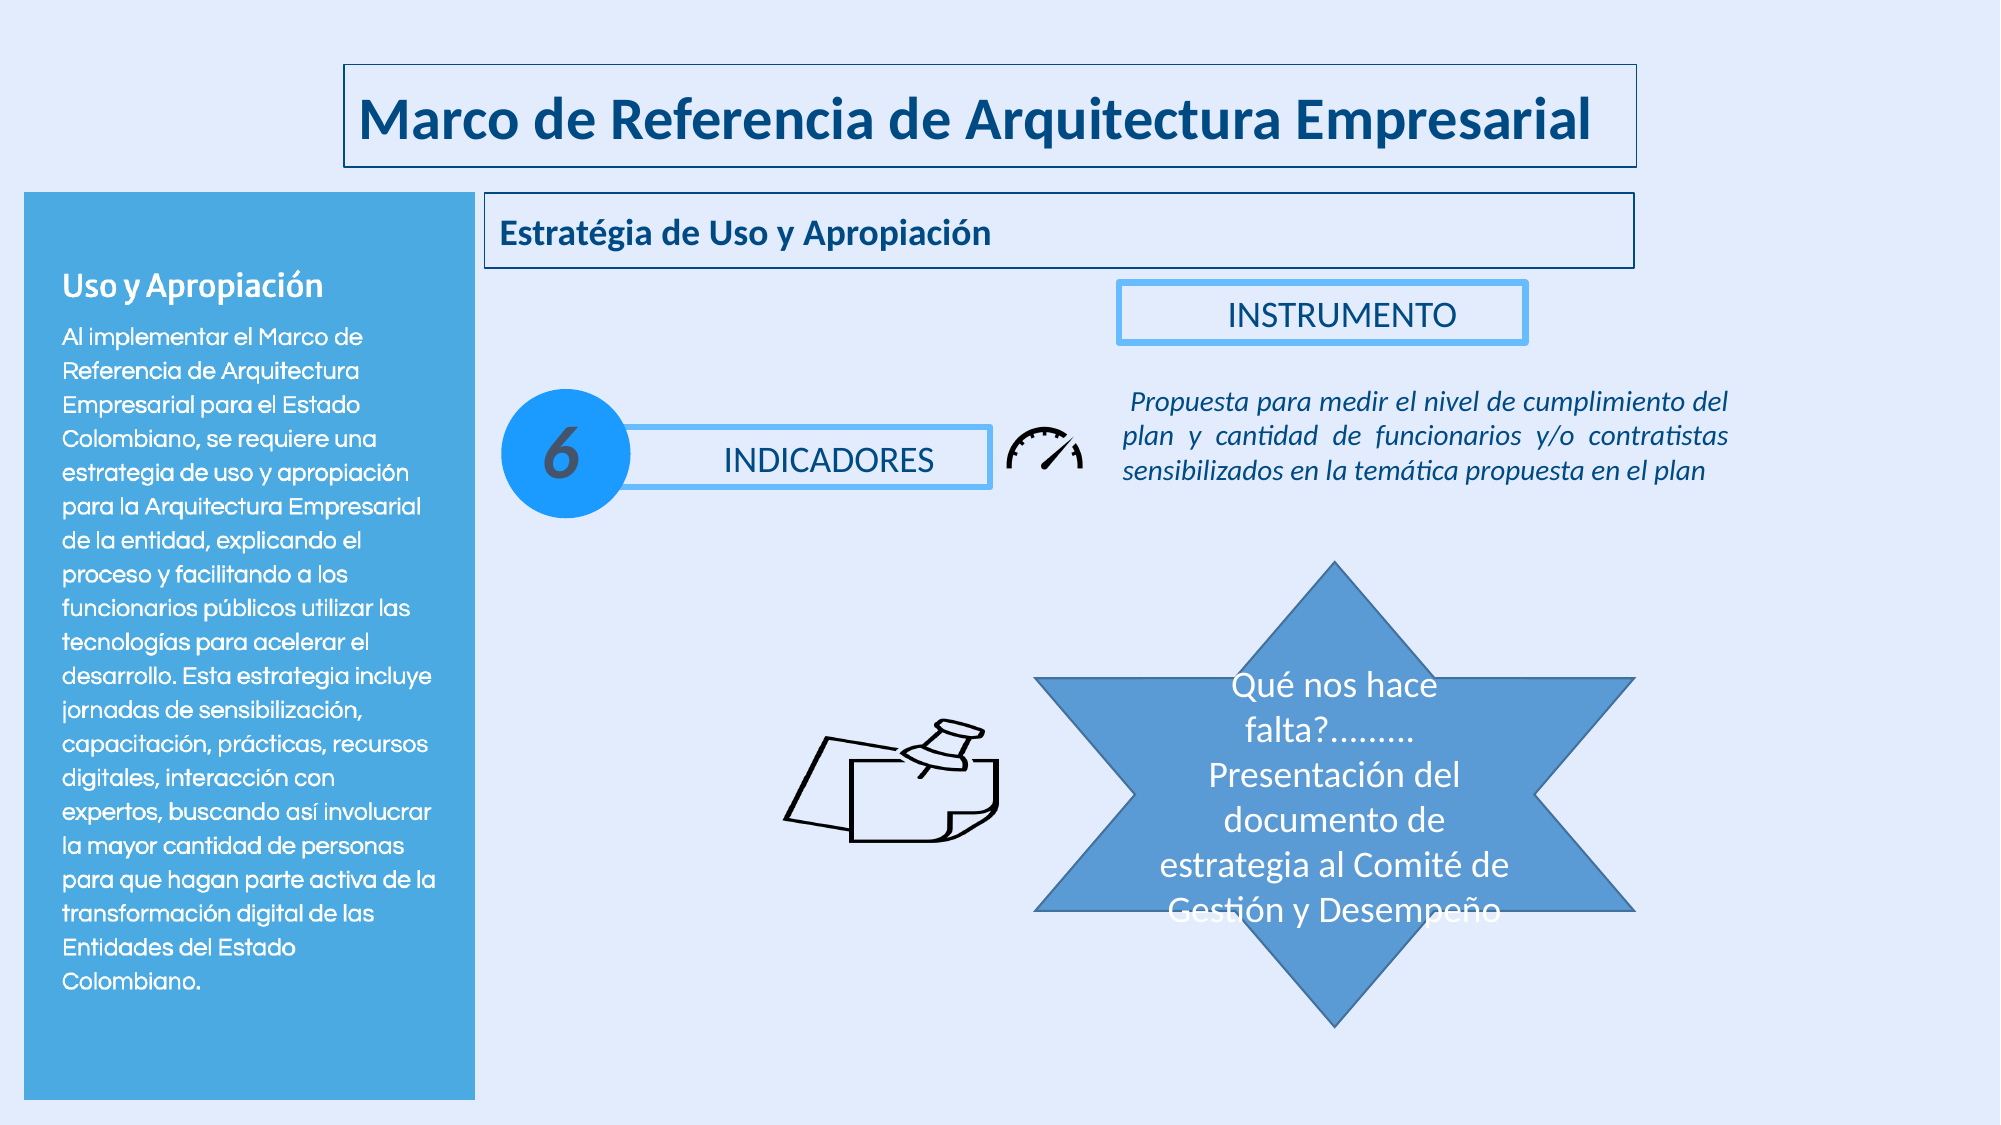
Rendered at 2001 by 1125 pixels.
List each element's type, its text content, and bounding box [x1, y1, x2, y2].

text_box Qué nos hace falta?......... Presentación del documento de estrategia al Comité de Gestión y Desempeño [1035, 561, 1635, 1028]
text_box Estratégia de Uso y Apropiación [484, 192, 1635, 268]
text_box Propuesta para medir el nivel de cumplimiento del plan y cantidad de funcionarios y/o contratistas sensibilizados en la temática propuesta en el plan [938, 374, 1752, 495]
text_box 6 [526, 395, 599, 501]
text_box [501, 398, 631, 519]
picture [761, 707, 1023, 858]
picture [24, 192, 475, 1101]
text_box INDICADORES [622, 427, 938, 488]
text_box INSTRUMENTO [1118, 282, 1526, 343]
text_box Marco de Referencia de Arquitectura Empresarial [343, 64, 1637, 167]
text_box [538, 388, 594, 395]
picture [1003, 405, 1086, 489]
